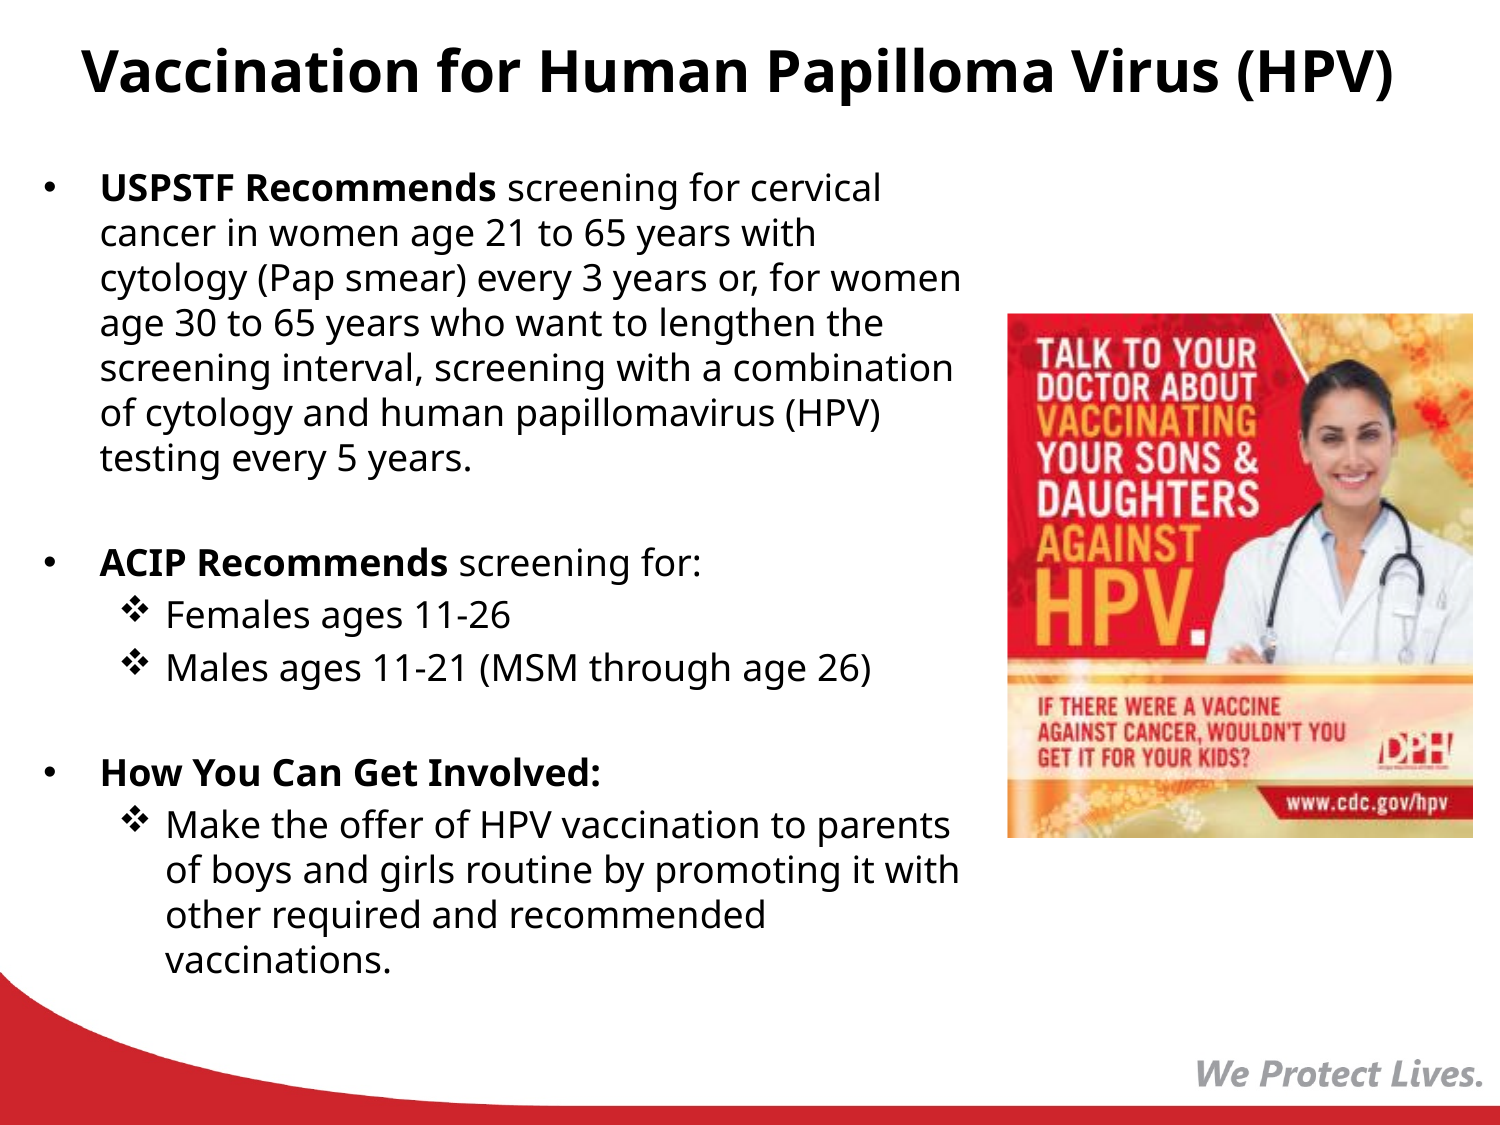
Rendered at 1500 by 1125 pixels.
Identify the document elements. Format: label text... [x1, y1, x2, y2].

title Vaccination for Human Papilloma Virus (HPV) [20, 0, 1471, 150]
list USPSTF Recommends screening for cervical cancer in women age 21 to 65 years with cytology (Pap smear) every 3 years or, for women age 30 to 65 years who want to lengthen the screening interval, screening with a combination of cytology and human papillomavirus (HPV) testing every 5 years. ACIP Recommends screening for: Females ages 11-26 Males ages 11-21 (MSM through age 26) How You Can Get Involved: Make the offer of HPV vaccination to parents of boys and girls routine by promoting it with other required and recommended vaccinations. [28, 156, 988, 1038]
picture [0, 0, 1500, 1125]
